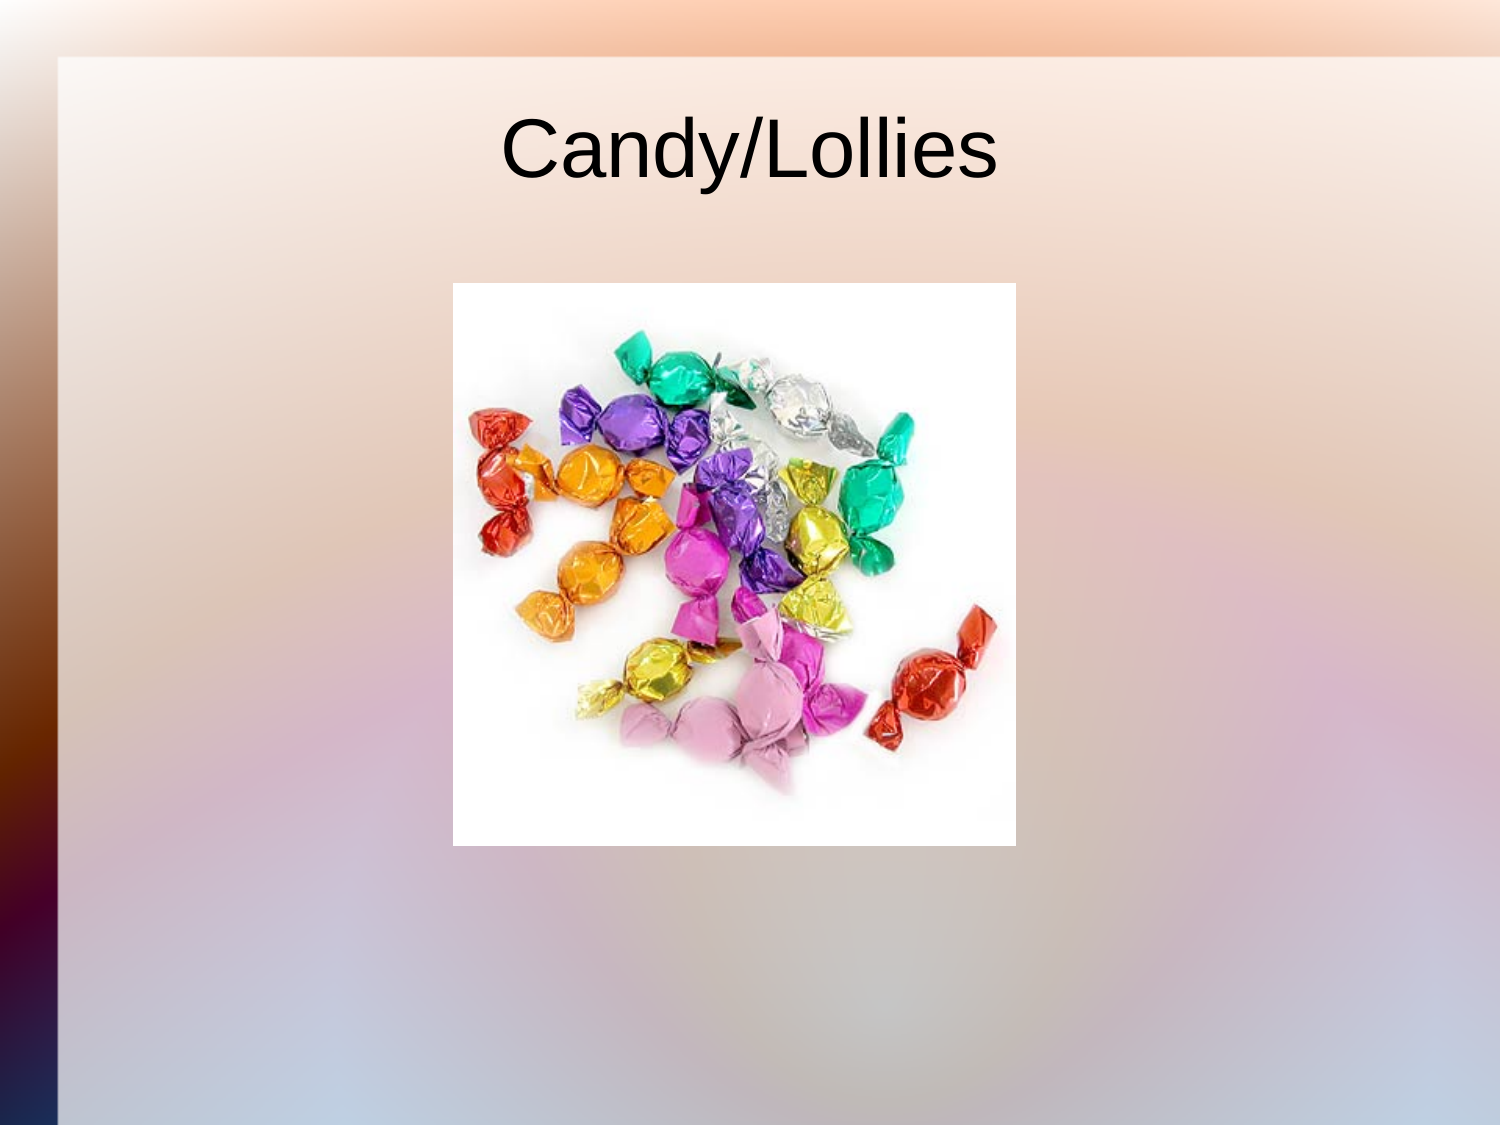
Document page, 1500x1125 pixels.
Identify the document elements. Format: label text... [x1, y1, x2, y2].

picture [0, 0, 1500, 1125]
text_box Candy/Lollies [74, 50, 1425, 238]
